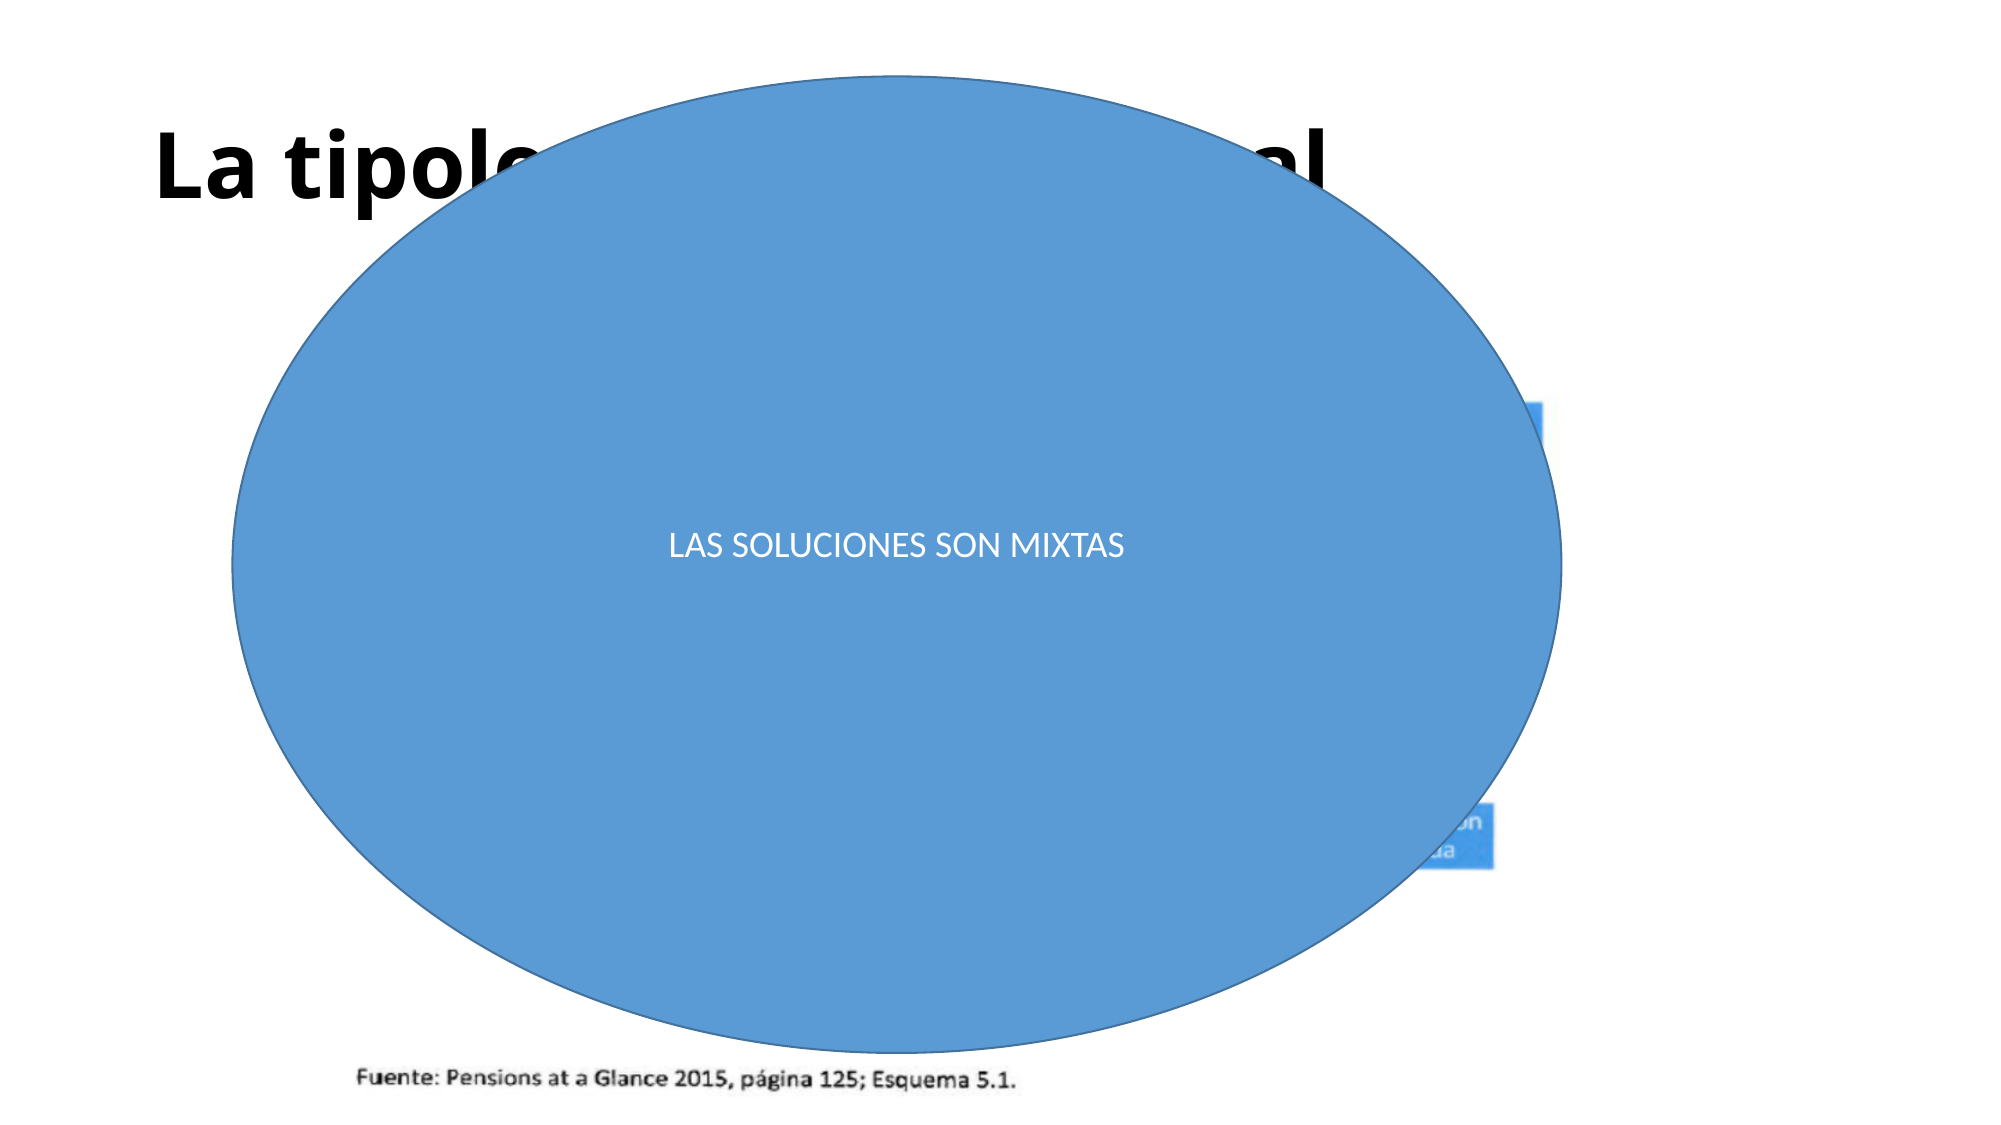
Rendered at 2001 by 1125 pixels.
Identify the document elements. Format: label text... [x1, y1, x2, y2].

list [169, 262, 1710, 1125]
title La tipologia internacional [137, 59, 1863, 278]
text_box LAS SOLUCIONES SON MIXTAS [374, 75, 1420, 262]
